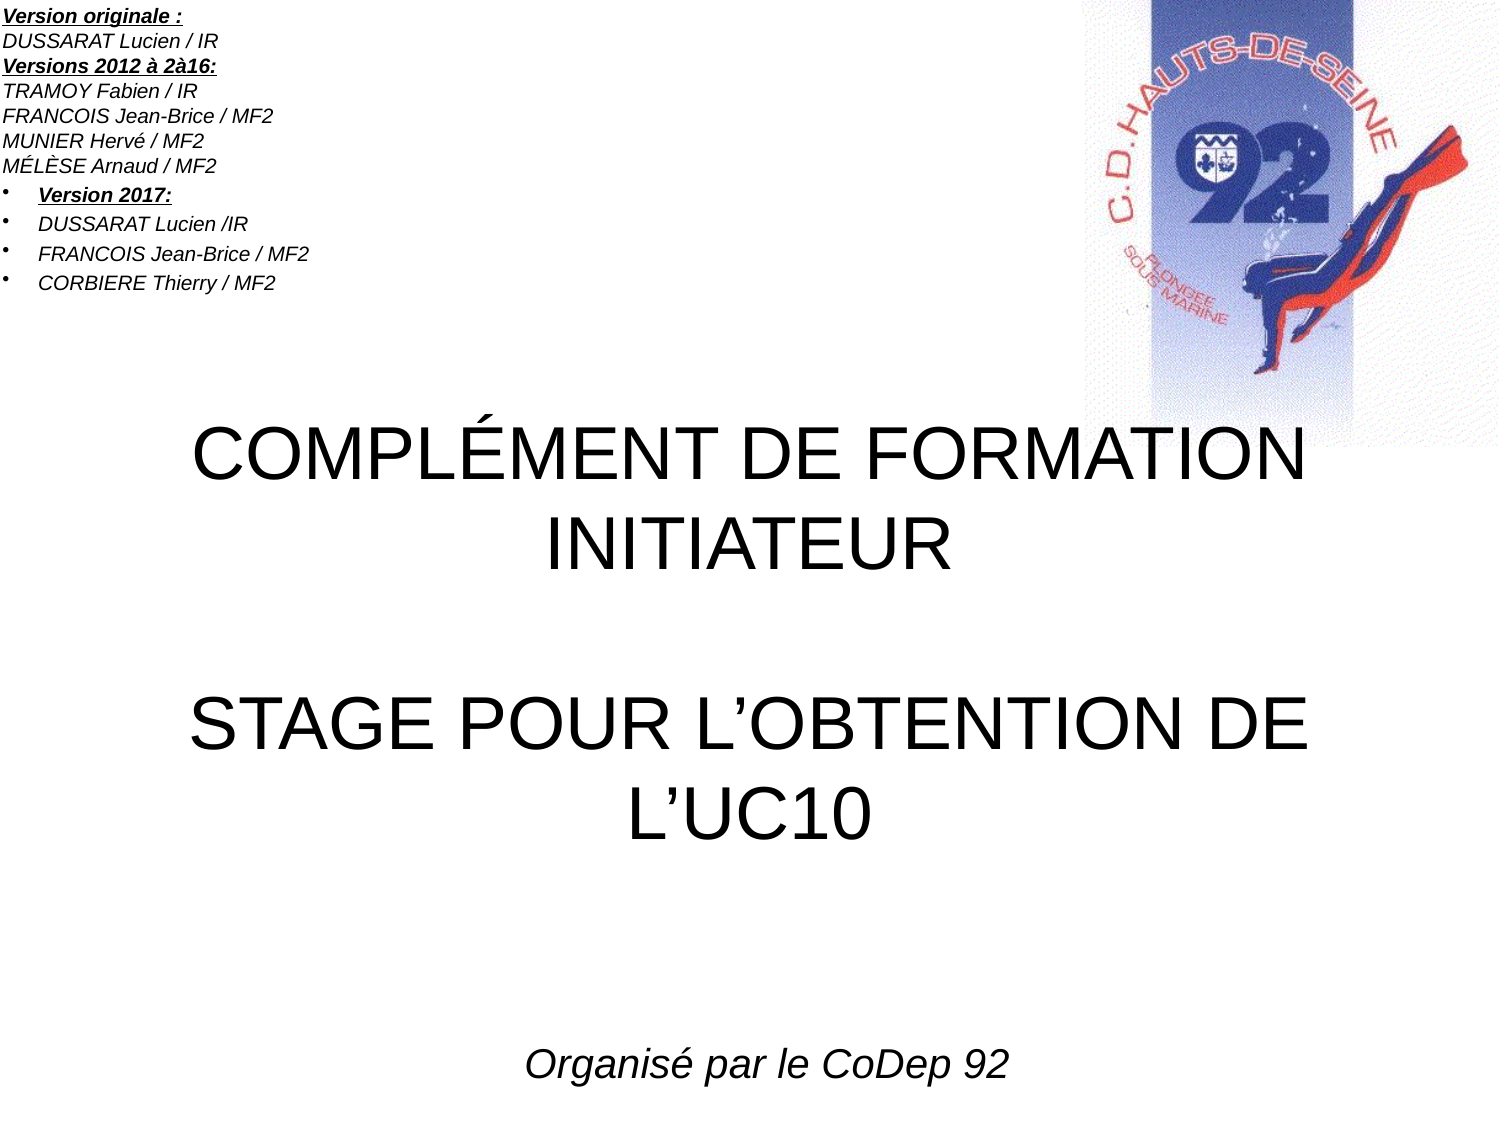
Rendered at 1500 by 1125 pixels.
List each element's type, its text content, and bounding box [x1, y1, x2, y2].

title COMPLÉMENT DE FORMATION INITIATEUR STAGE POUR L’OBTENTION DE L’UC10 [76, 373, 1424, 977]
text_box Version originale : DUSSARAT Lucien / IR Versions 2012 à 2à16: TRAMOY Fabien / IR FRANCOIS Jean-Brice / MF2 MUNIER Hervé / MF2 MÉLÈSE Arnaud / MF2 Version 2017: DUSSARAT Lucien /IR FRANCOIS Jean-Brice / MF2 CORBIERE Thierry / MF2 [0, 0, 324, 327]
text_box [1079, 0, 1500, 448]
subtitle Organisé par le CoDep 92 [242, 1034, 1293, 1102]
